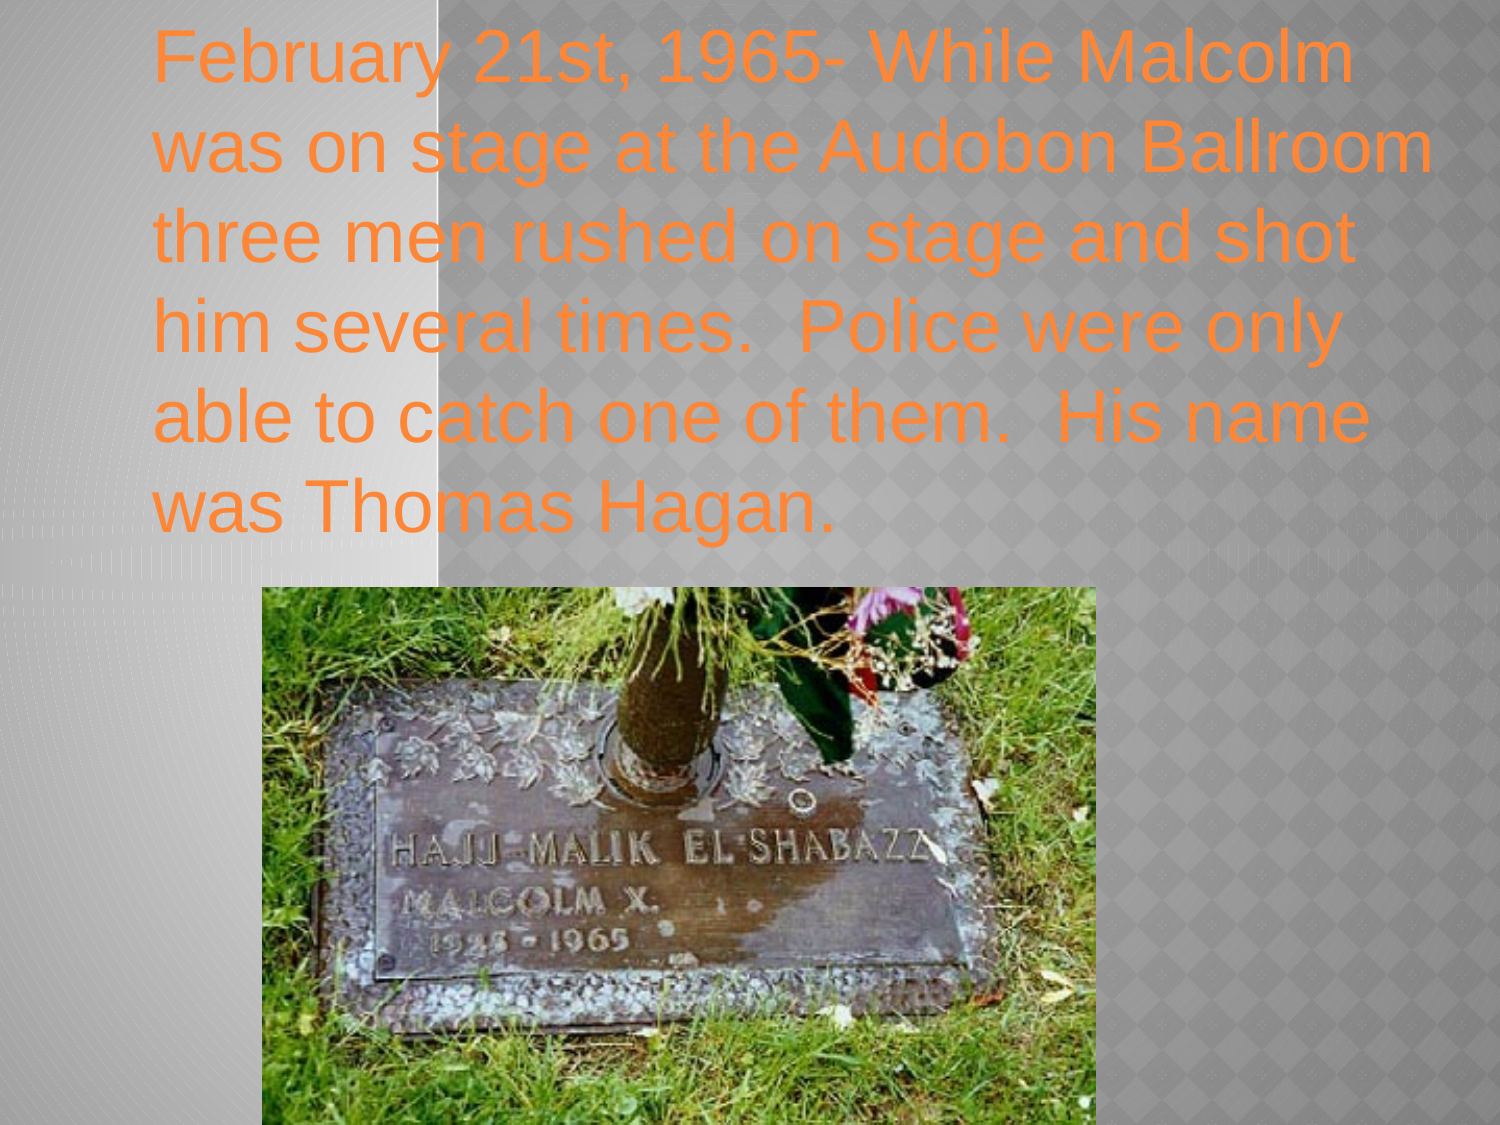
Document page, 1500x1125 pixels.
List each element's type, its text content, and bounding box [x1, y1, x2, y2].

picture [262, 586, 1097, 1125]
text_box February 21st, 1965- While Malcolm was on stage at the Audobon Ballroom three men rushed on stage and shot him several times. Police were only able to catch one of them. His name was Thomas Hagan. [137, 0, 1500, 555]
